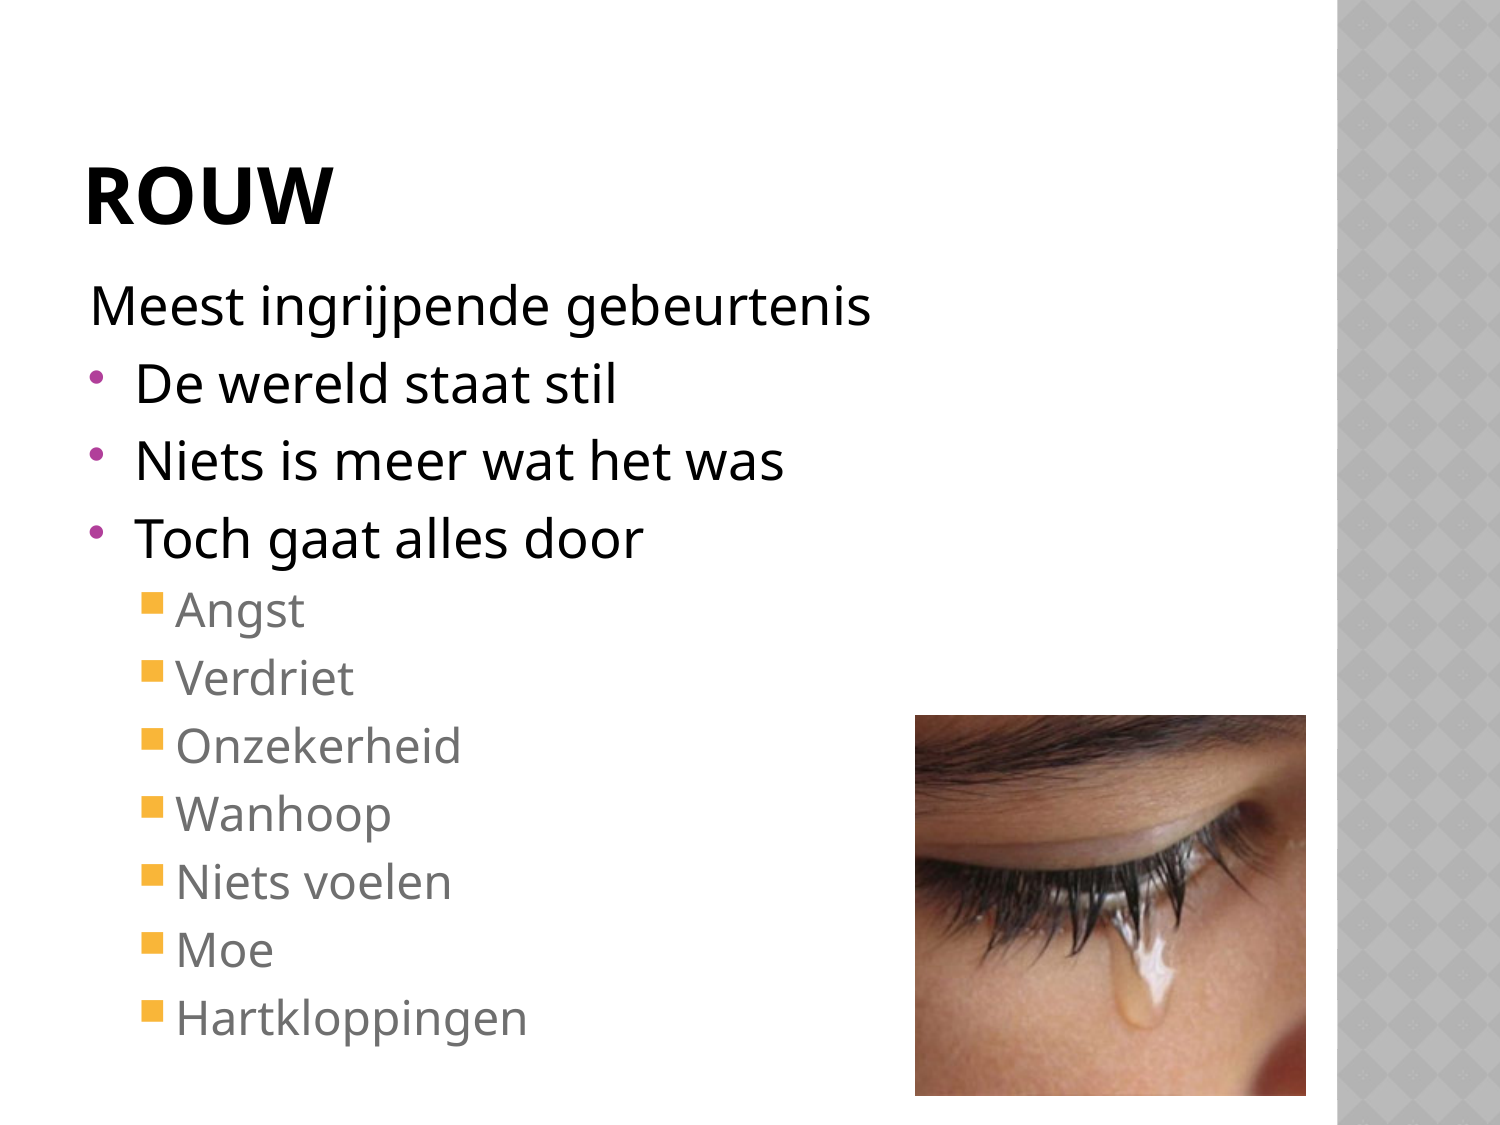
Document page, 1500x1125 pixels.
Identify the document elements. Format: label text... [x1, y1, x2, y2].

picture [914, 715, 1307, 1097]
title rouw [75, 52, 1263, 240]
list Meest ingrijpende gebeurtenis De wereld staat stil Niets is meer wat het was Toch gaat alles door Angst Verdriet Onzekerheid Wanhoop Niets voelen Moe Hartkloppingen [75, 264, 1263, 1106]
